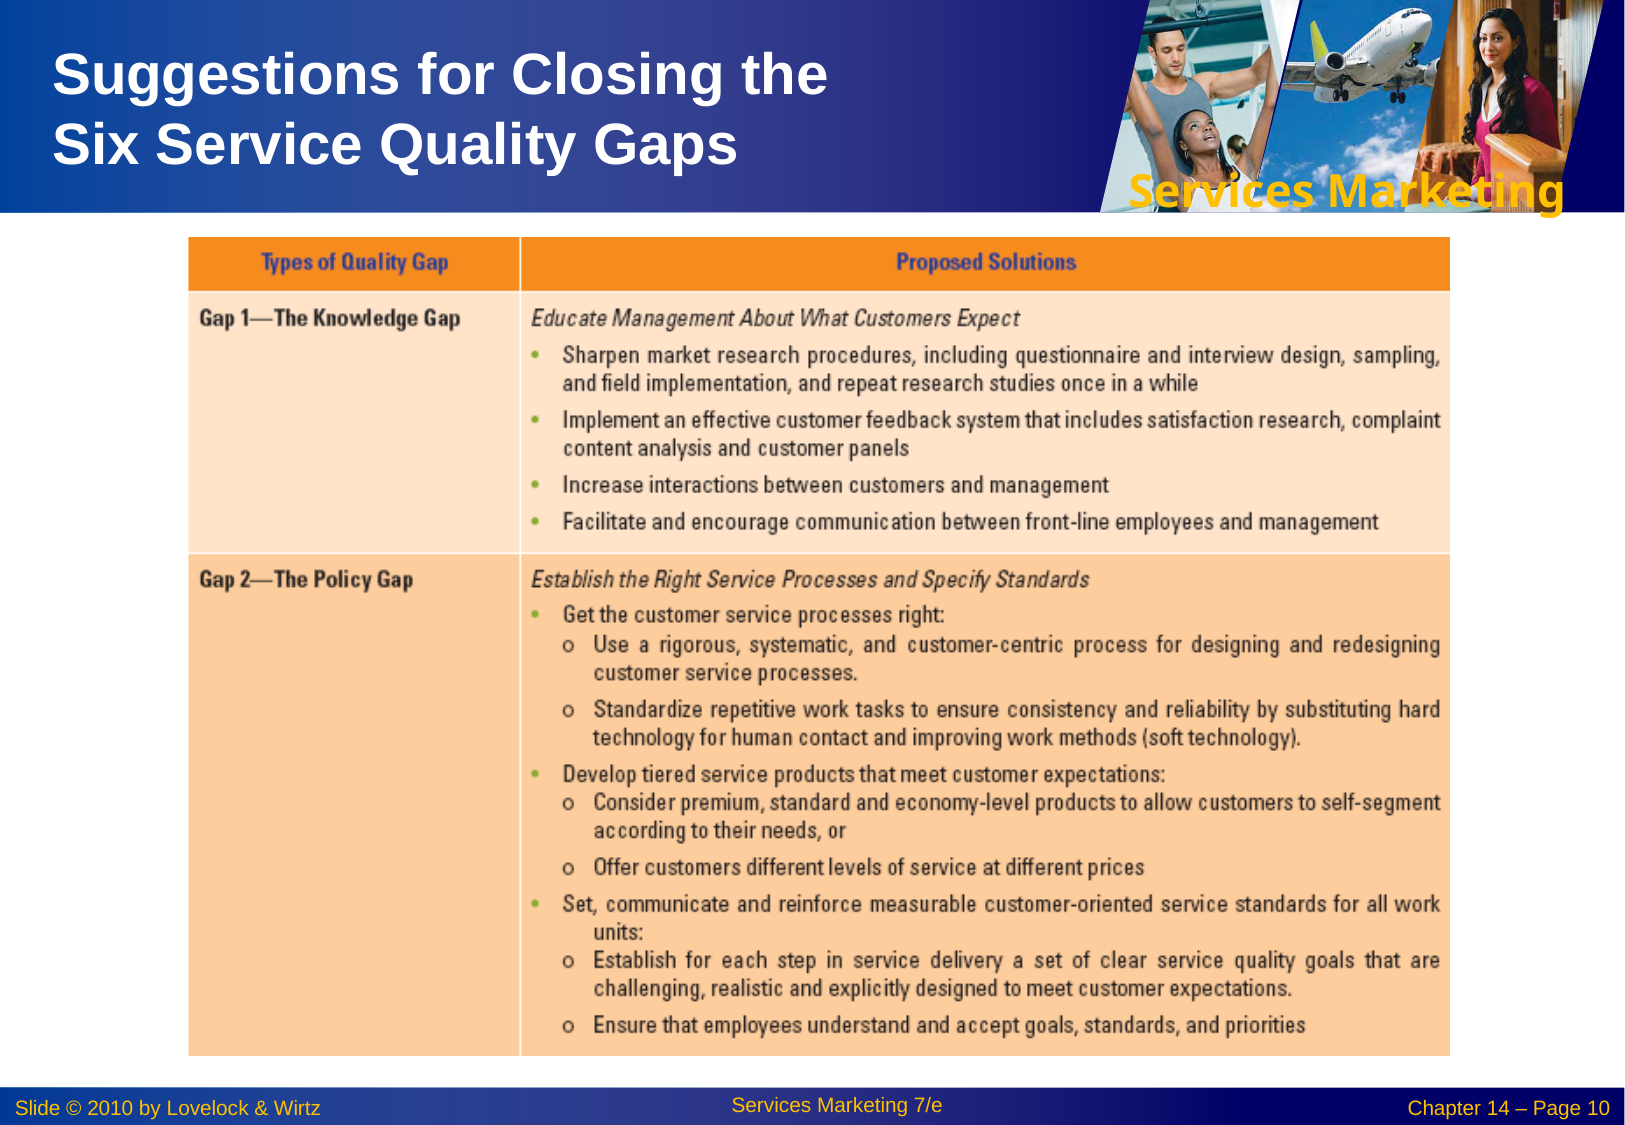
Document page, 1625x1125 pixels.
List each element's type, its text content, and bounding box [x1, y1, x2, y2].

picture [1546, 187, 1556, 202]
picture [186, 237, 1450, 1056]
picture [1162, 186, 1172, 192]
title Suggestions for Closing the Six Service Quality Gaps [36, 37, 1088, 176]
picture [1100, 0, 1604, 213]
